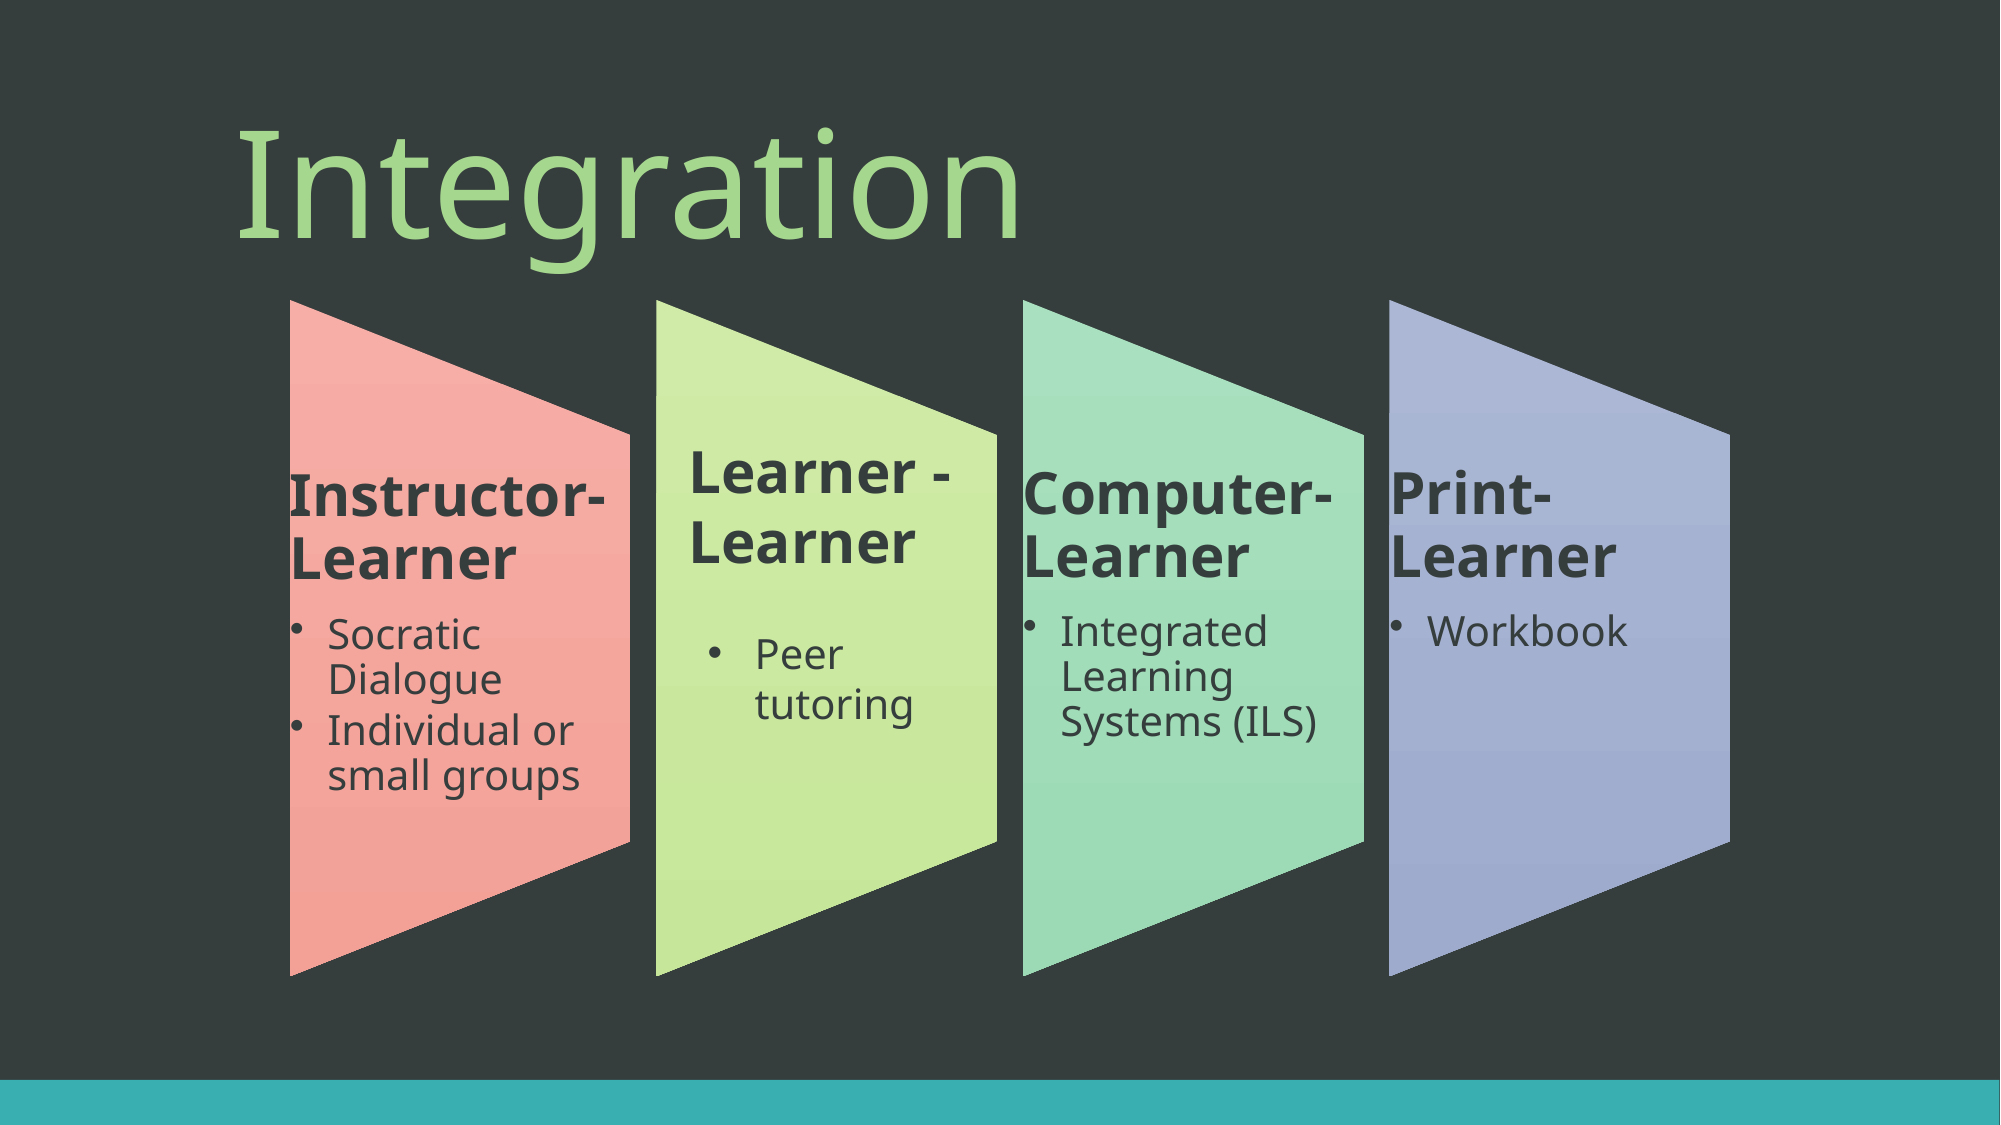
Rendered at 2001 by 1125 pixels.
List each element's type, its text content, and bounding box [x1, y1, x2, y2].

title Integration [219, 76, 1780, 279]
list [289, 299, 1731, 977]
